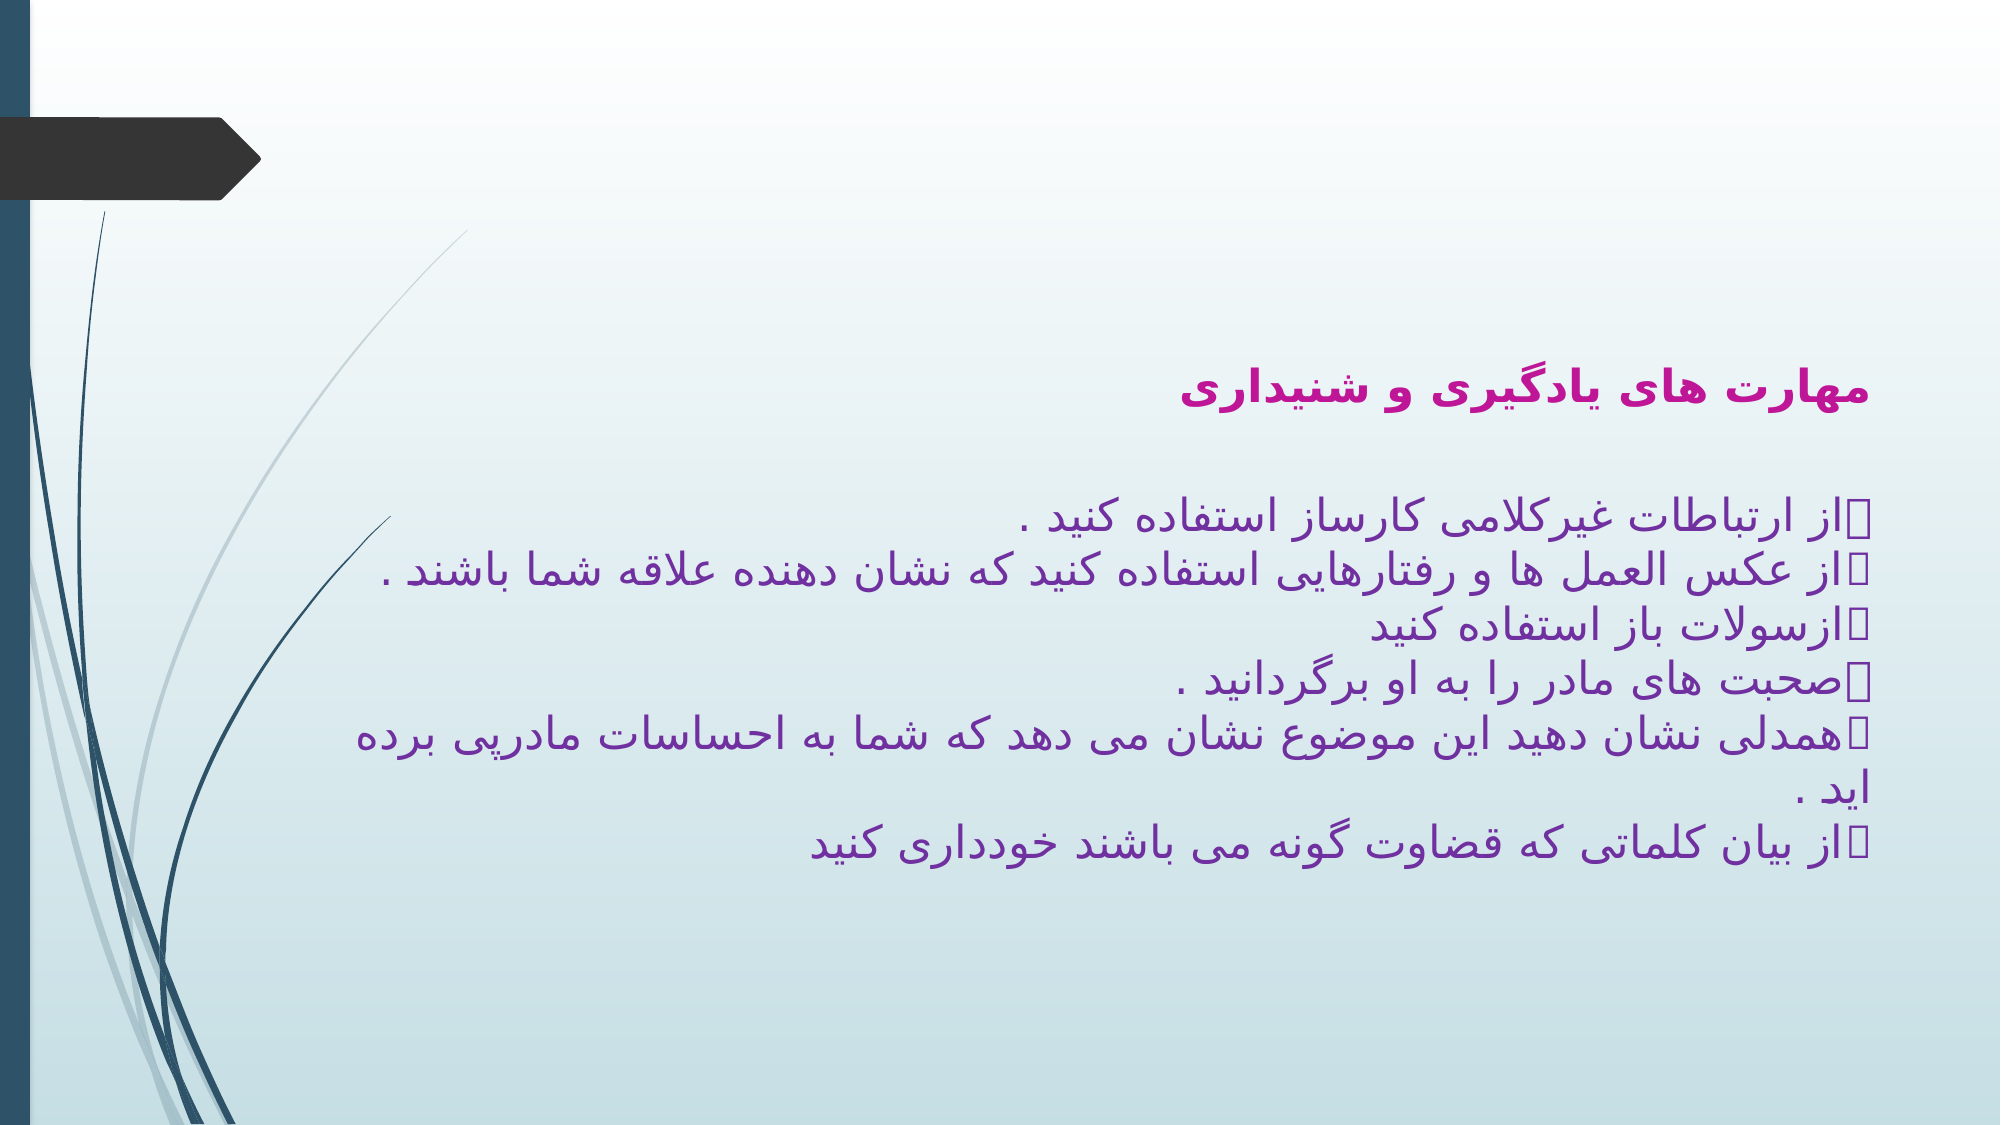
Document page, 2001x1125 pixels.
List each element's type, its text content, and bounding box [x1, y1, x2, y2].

list مهارت های يادگيری و شنيداری از ارتباطات غیرکلامی کارساز استفاده کنید . از عکس العمل ها و رفتارهایی استفاده کنید که نشان دهنده علاقه شما باشند . ازسولات باز استفاده کنید صحبت های مادر را به او برگردانید . همدلی نشان دهید این موضوع نشان می دهد که شما به احساسات مادرپی برده اید . از بیان کلماتی که قضاوت گونه می باشند خودداری کنید [332, 350, 1888, 970]
